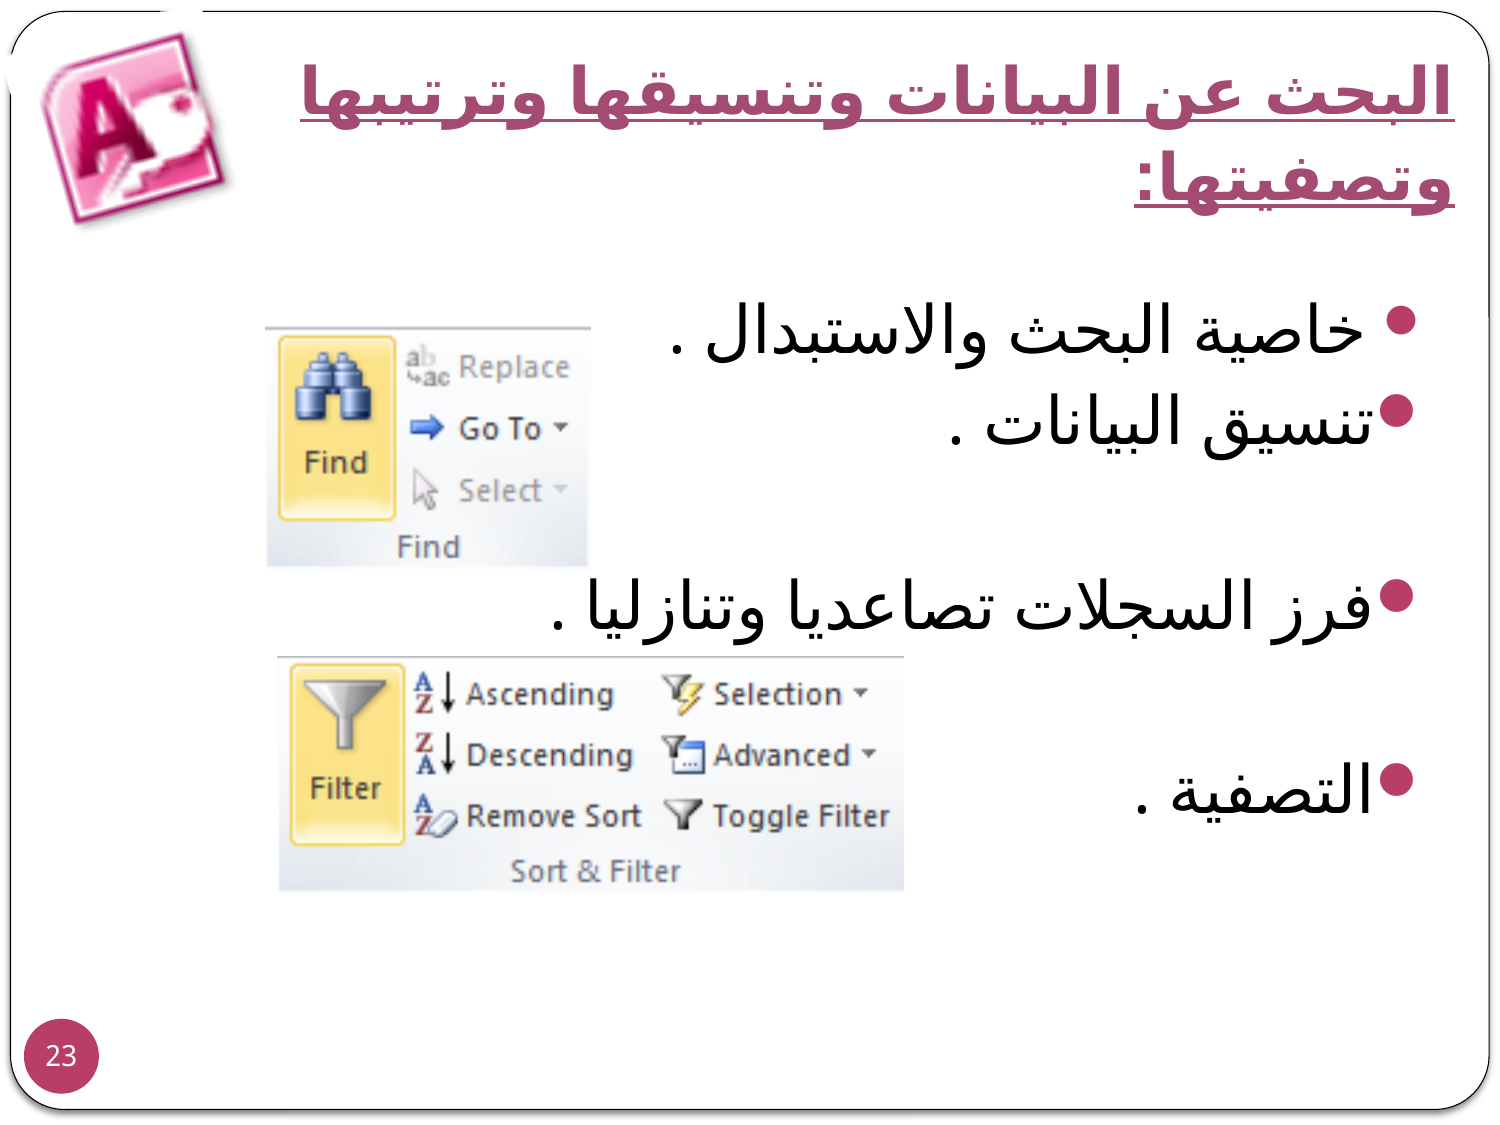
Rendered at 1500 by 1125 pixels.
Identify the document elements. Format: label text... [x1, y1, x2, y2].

slide_number 23 [23, 1018, 99, 1094]
title البحث عن البيانات وتنسيقها وترتيبها وتصفيتها: [242, 42, 1470, 230]
picture [0, 3, 259, 271]
picture [265, 325, 591, 570]
list خاصية البحث والاستبدال . تنسيق البيانات . فرز السجلات تصاعديا وتنازليا . التصفية . [88, 278, 1447, 1022]
picture [277, 656, 905, 894]
